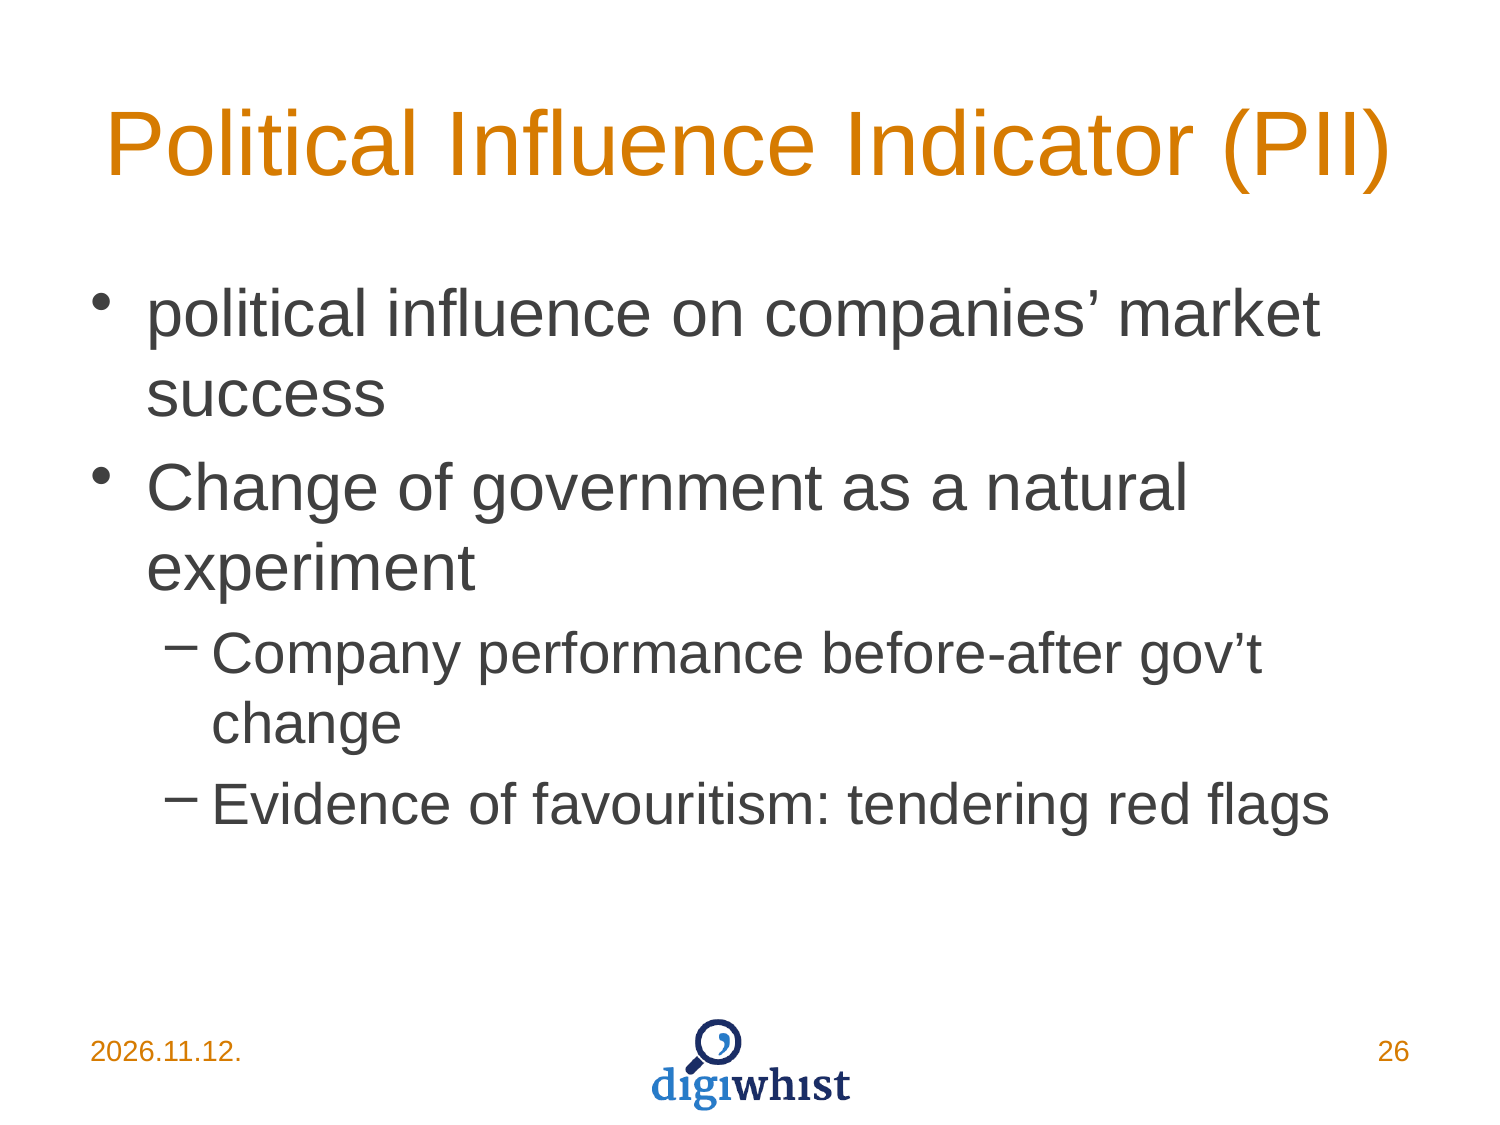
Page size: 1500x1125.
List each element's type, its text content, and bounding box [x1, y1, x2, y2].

slide_number 26 [1074, 1024, 1426, 1103]
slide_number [74, 1024, 426, 1103]
picture [642, 1012, 858, 1115]
title Political Influence Indicator (PII) [75, 45, 1425, 233]
list political influence on companies’ market success Change of government as a natural experiment Company performance before-after gov’t change Evidence of favouritism: tendering red flags [75, 262, 1425, 1005]
